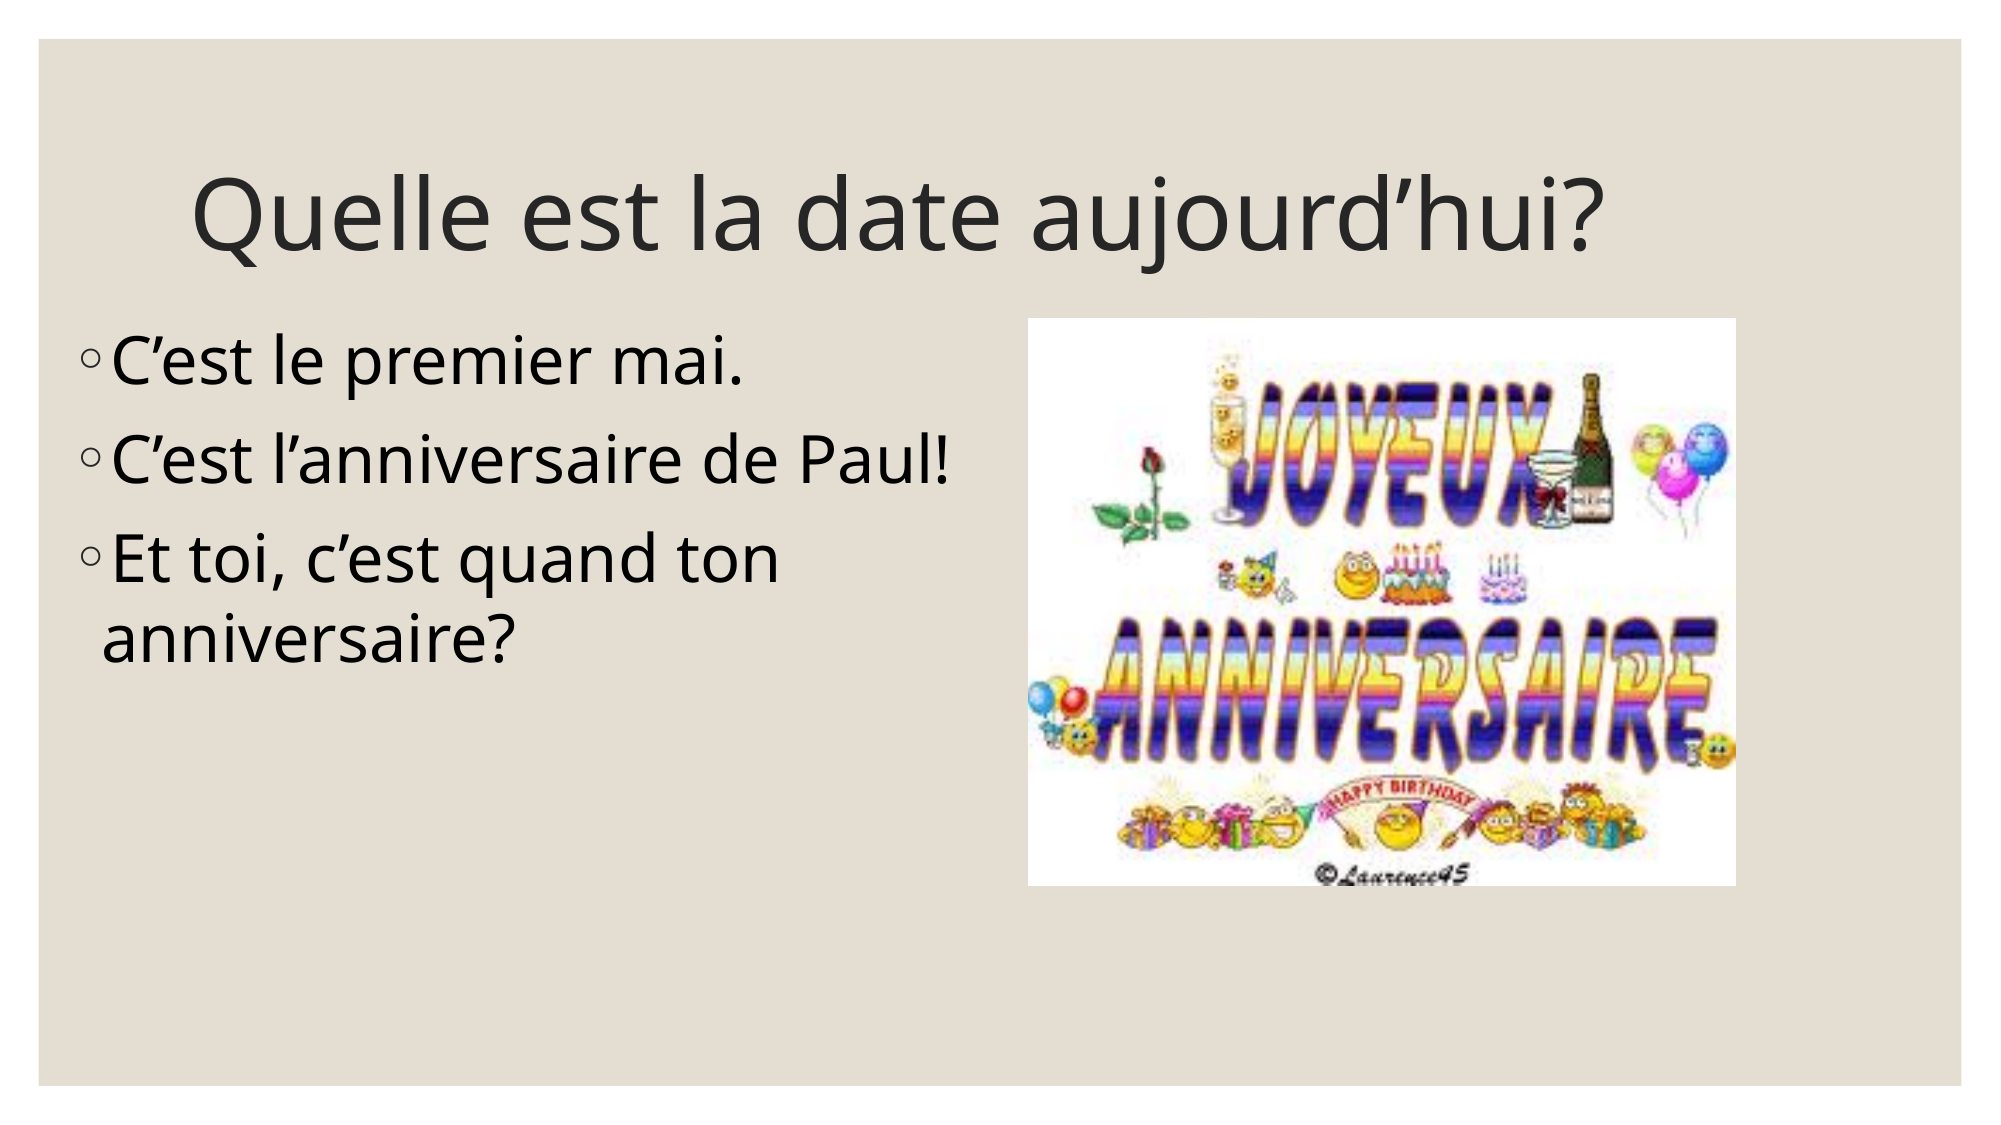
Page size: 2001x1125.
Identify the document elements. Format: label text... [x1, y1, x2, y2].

picture [1028, 318, 1736, 886]
list C’est le premier mai. C’est l’anniversaire de Paul! Et toi, c’est quand ton anniversaire? [56, 310, 1005, 956]
title Quelle est la date aujourd’hui? [174, 105, 1825, 331]
